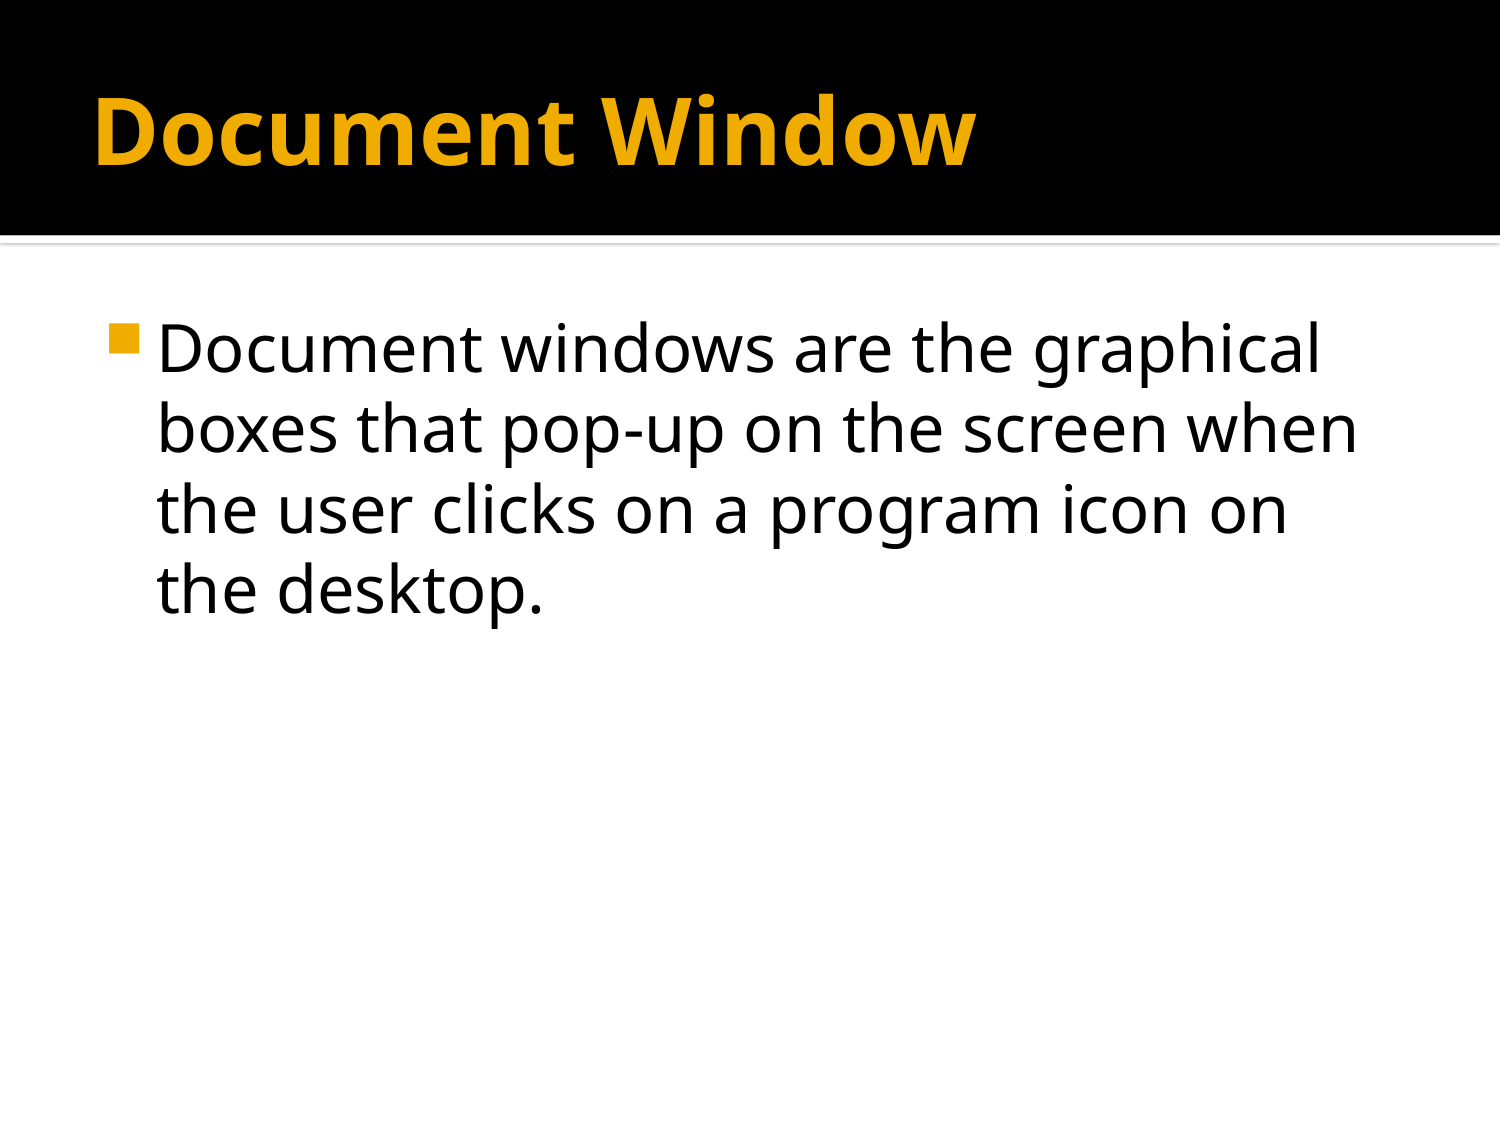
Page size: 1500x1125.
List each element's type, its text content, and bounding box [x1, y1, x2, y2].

list Document windows are the graphical boxes that pop-up on the screen when the user clicks on a program icon on the desktop. [75, 291, 1425, 1050]
title Document Window [75, 25, 1425, 231]
